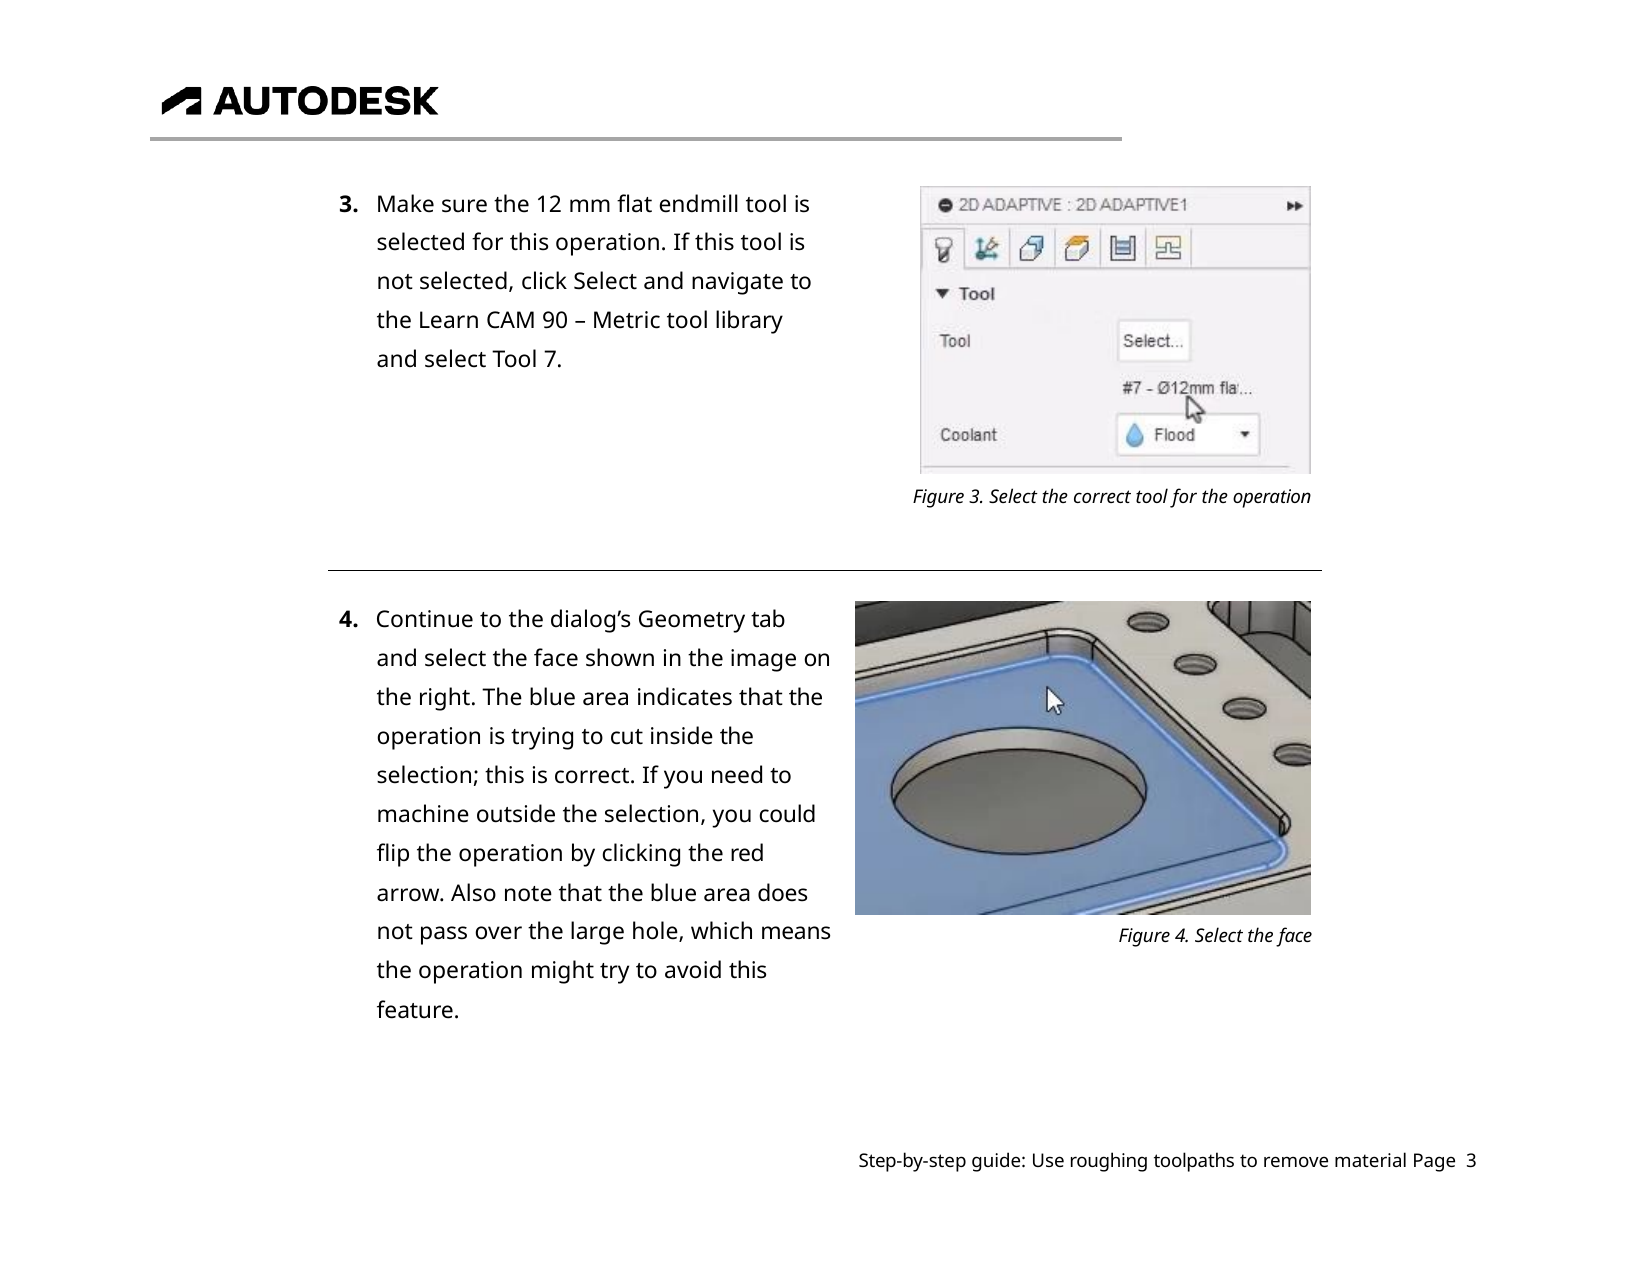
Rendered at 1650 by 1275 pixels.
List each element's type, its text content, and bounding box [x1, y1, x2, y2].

slide_number Step-by-step guide: Use roughing toolpaths to remove material Page 10 [856, 1145, 1509, 1275]
table_header Figure 3. Select the correct tool for the operation [843, 187, 1322, 570]
picture [854, 601, 1311, 915]
table_cell 4. Continue to the dialog’s Geometry tab and select the face shown in the image on the right. The blue area indicates that the operation is trying to cut inside the selection; this is correct. If you need to machine outside the selection, you could flip the operation by clicking the red arrow. Also note that the blue area does not pass over the large hole, which means the operation might try to avoid this feature. [328, 571, 843, 1025]
picture [919, 186, 1311, 475]
picture [161, 86, 439, 115]
table_header 3. Make sure the 12 mm flat endmill tool is selected for this operation. If this tool is not selected, click Select and navigate to the Learn CAM 90 – Metric tool library and select Tool 7. [328, 187, 843, 570]
table_cell Figure 4. Select the face [843, 571, 1322, 1025]
